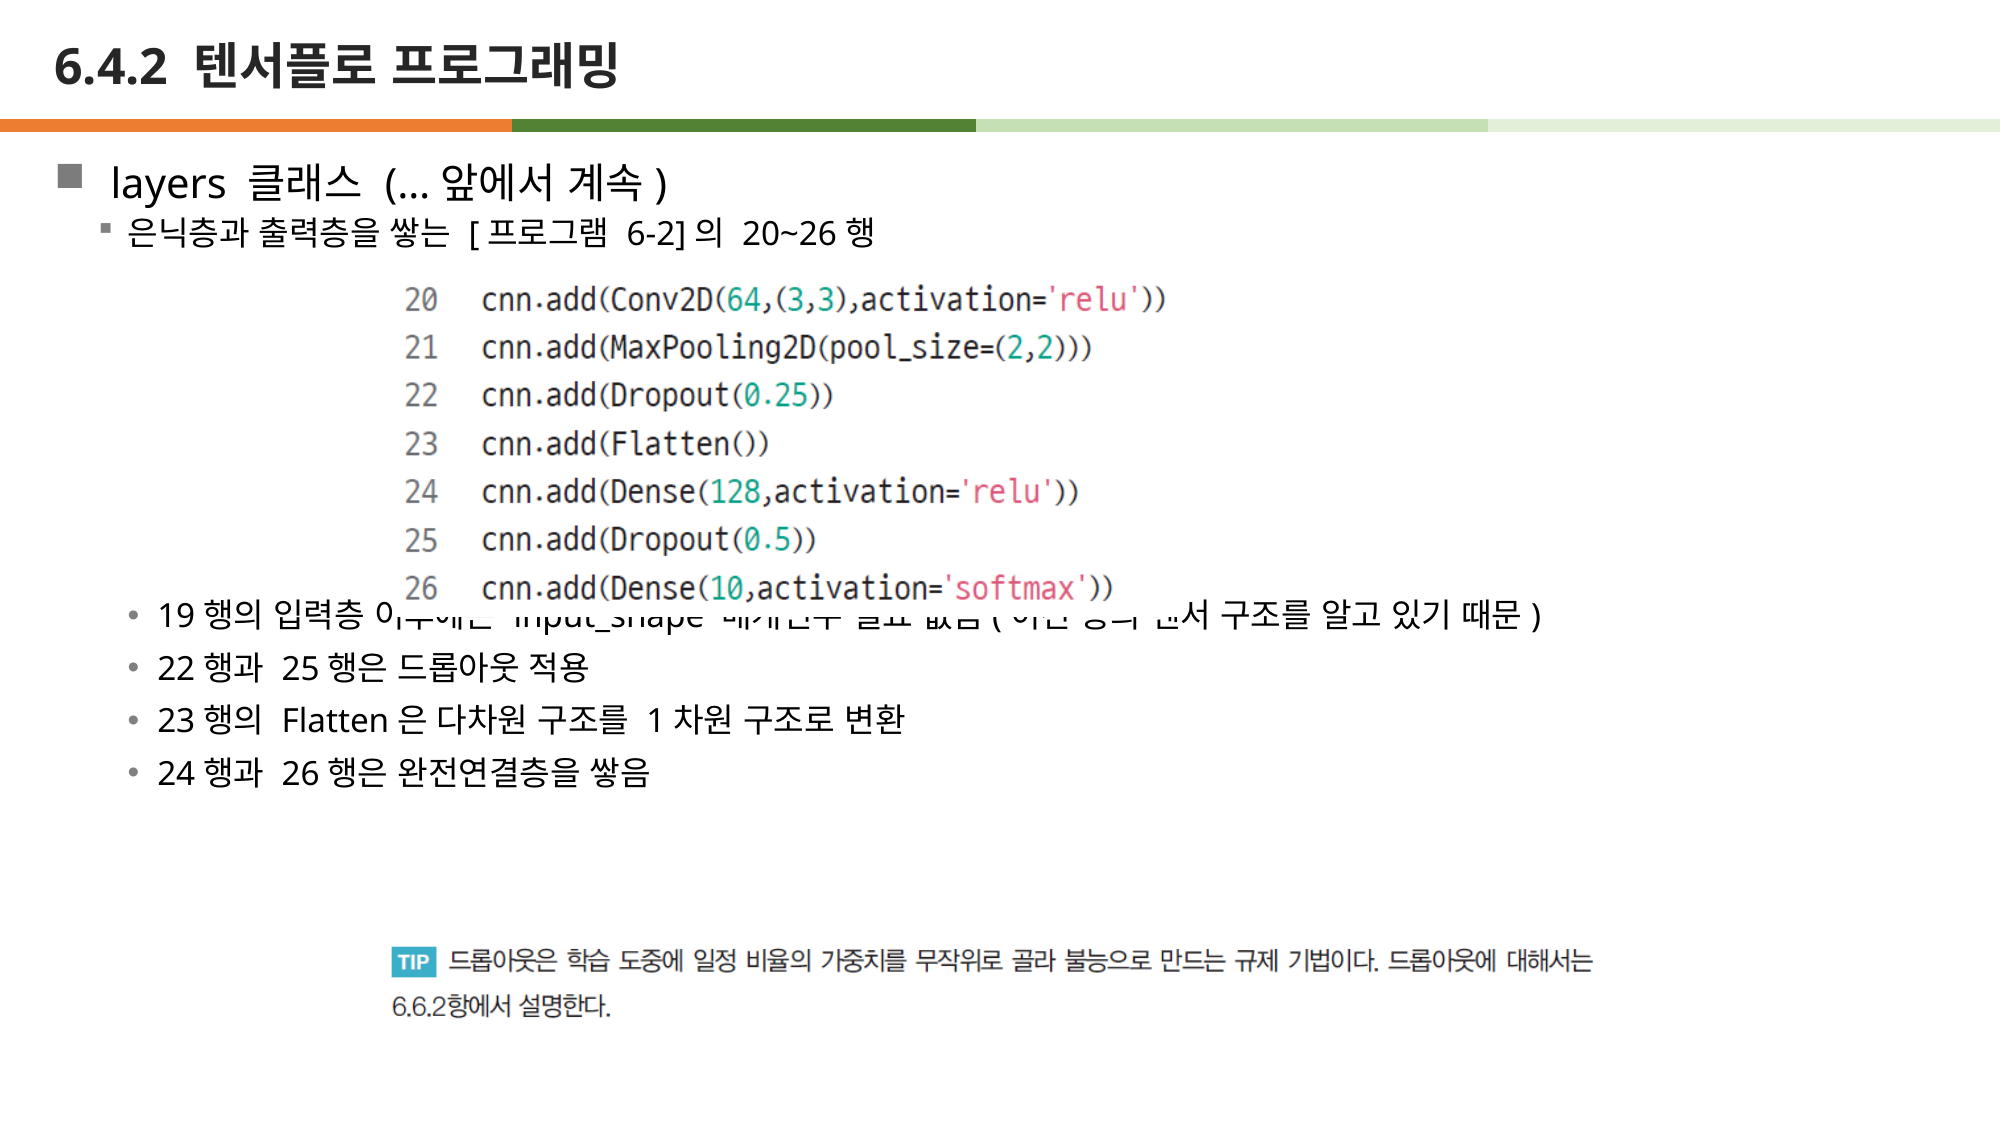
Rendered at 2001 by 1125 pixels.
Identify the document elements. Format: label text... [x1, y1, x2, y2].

title 6.4.2 텐서플로 프로그래밍 [39, 23, 1693, 114]
list layers 클래스 (…앞에서 계속) 은닉층과 출력층을 쌓는 [프로그램 6-2]의 20~26행 19행의 입력층 이후에는 input_shape 매개변수 필요 없음(이전 층의 텐서 구조를 알고 있기 때문) 22행과 25행은 드롭아웃 적용 23행의 Flatten은 다차원 구조를 1차원 구조로 변환 24행과 26행은 완전연결층을 쌓음 [39, 149, 1961, 1083]
picture [397, 278, 1181, 617]
picture [385, 940, 1602, 1025]
